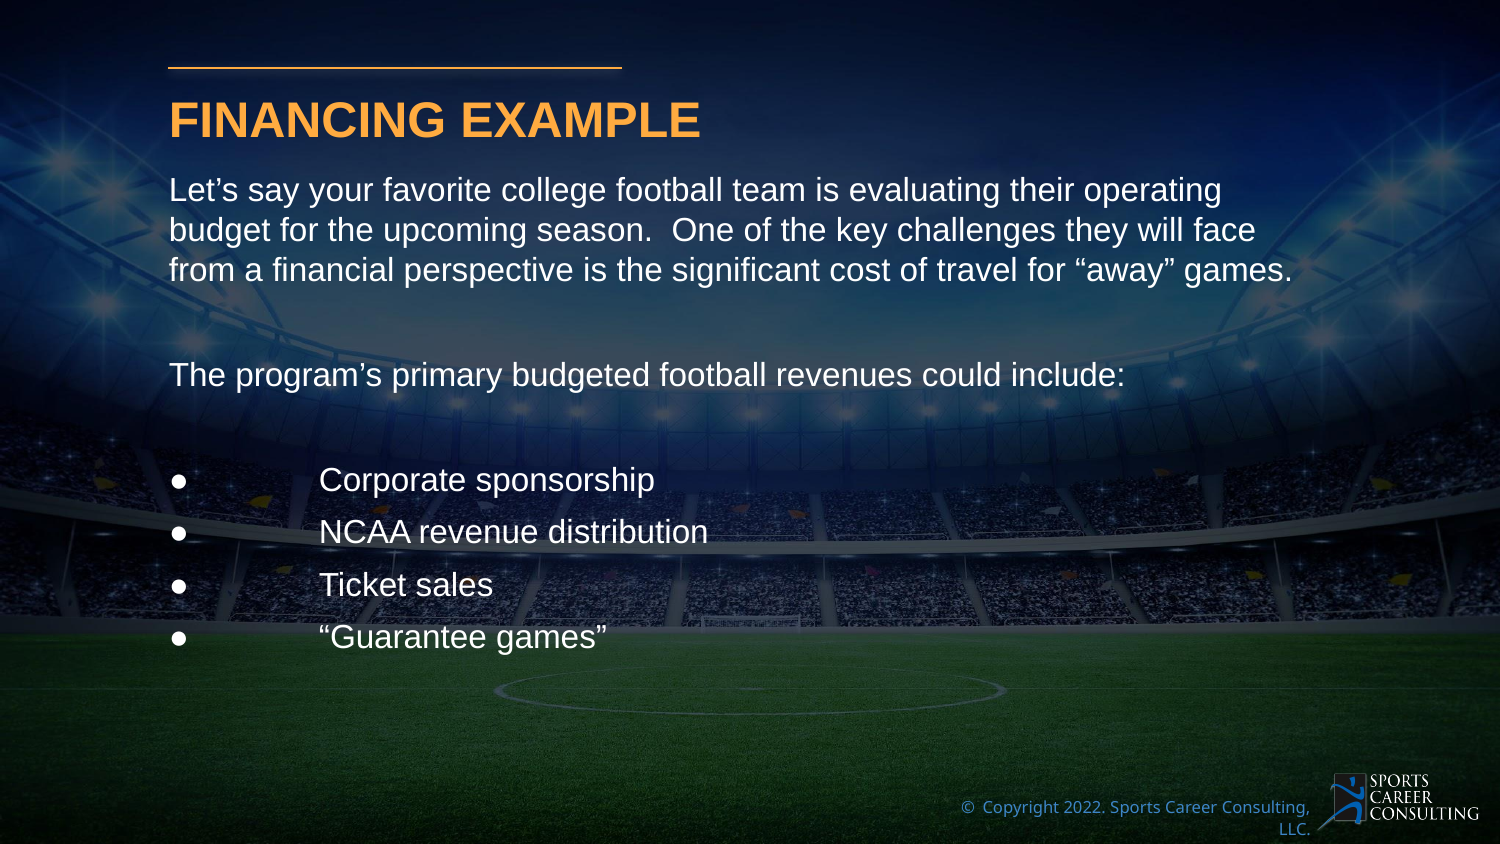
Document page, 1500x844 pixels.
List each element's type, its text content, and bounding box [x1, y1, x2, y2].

list Let’s say your favorite college football team is evaluating their operating budget for the upcoming season. One of the key challenges they will face from a financial perspective is the significant cost of travel for “away” games. The program’s primary budgeted football revenues could include: ● Corporate sponsorship ● NCAA revenue distribution ● Ticket sales ● “Guarantee games” [153, 153, 1331, 665]
text_box © Copyright 2022. Sports Career Consulting, LLC. [914, 769, 1326, 844]
picture [0, 0, 1500, 844]
title FINANCING EXAMPLE [153, 72, 1095, 153]
